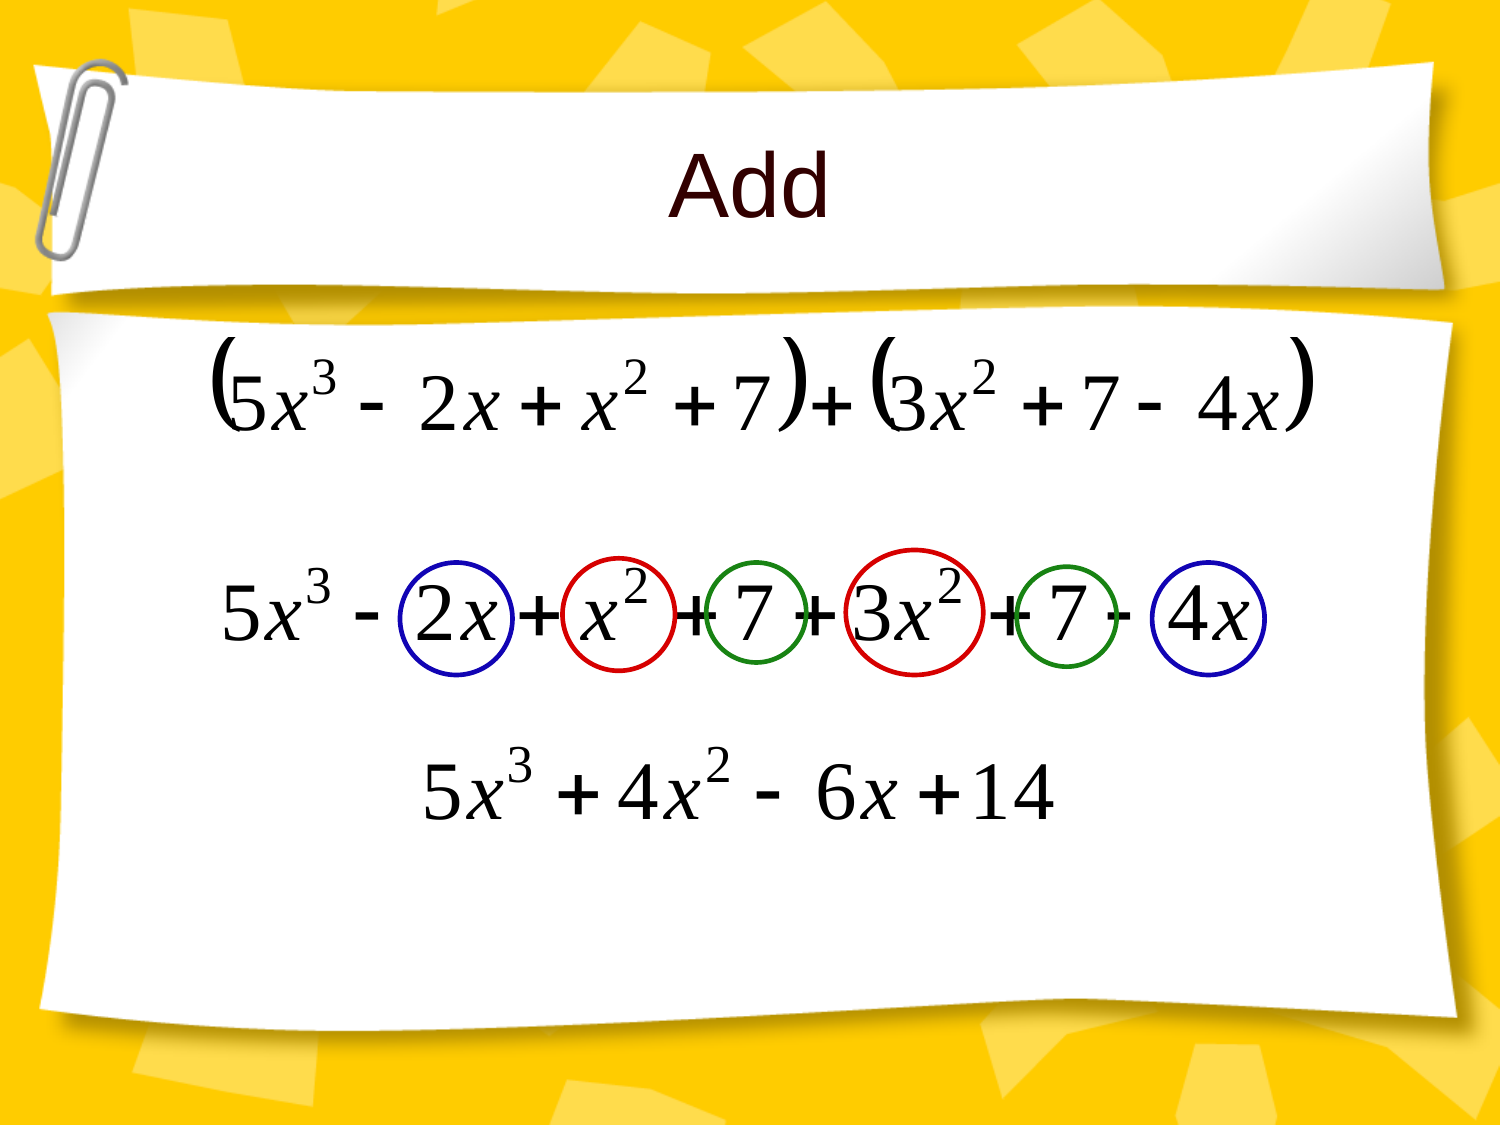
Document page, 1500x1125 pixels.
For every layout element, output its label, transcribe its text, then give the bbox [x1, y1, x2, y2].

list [199, 337, 1313, 461]
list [212, 545, 1263, 659]
text_box [596, 666, 642, 671]
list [413, 724, 1062, 838]
text_box [879, 666, 950, 676]
title Add [112, 87, 1388, 275]
text_box [425, 666, 487, 676]
picture [0, 0, 1500, 1125]
text_box [1177, 666, 1239, 676]
